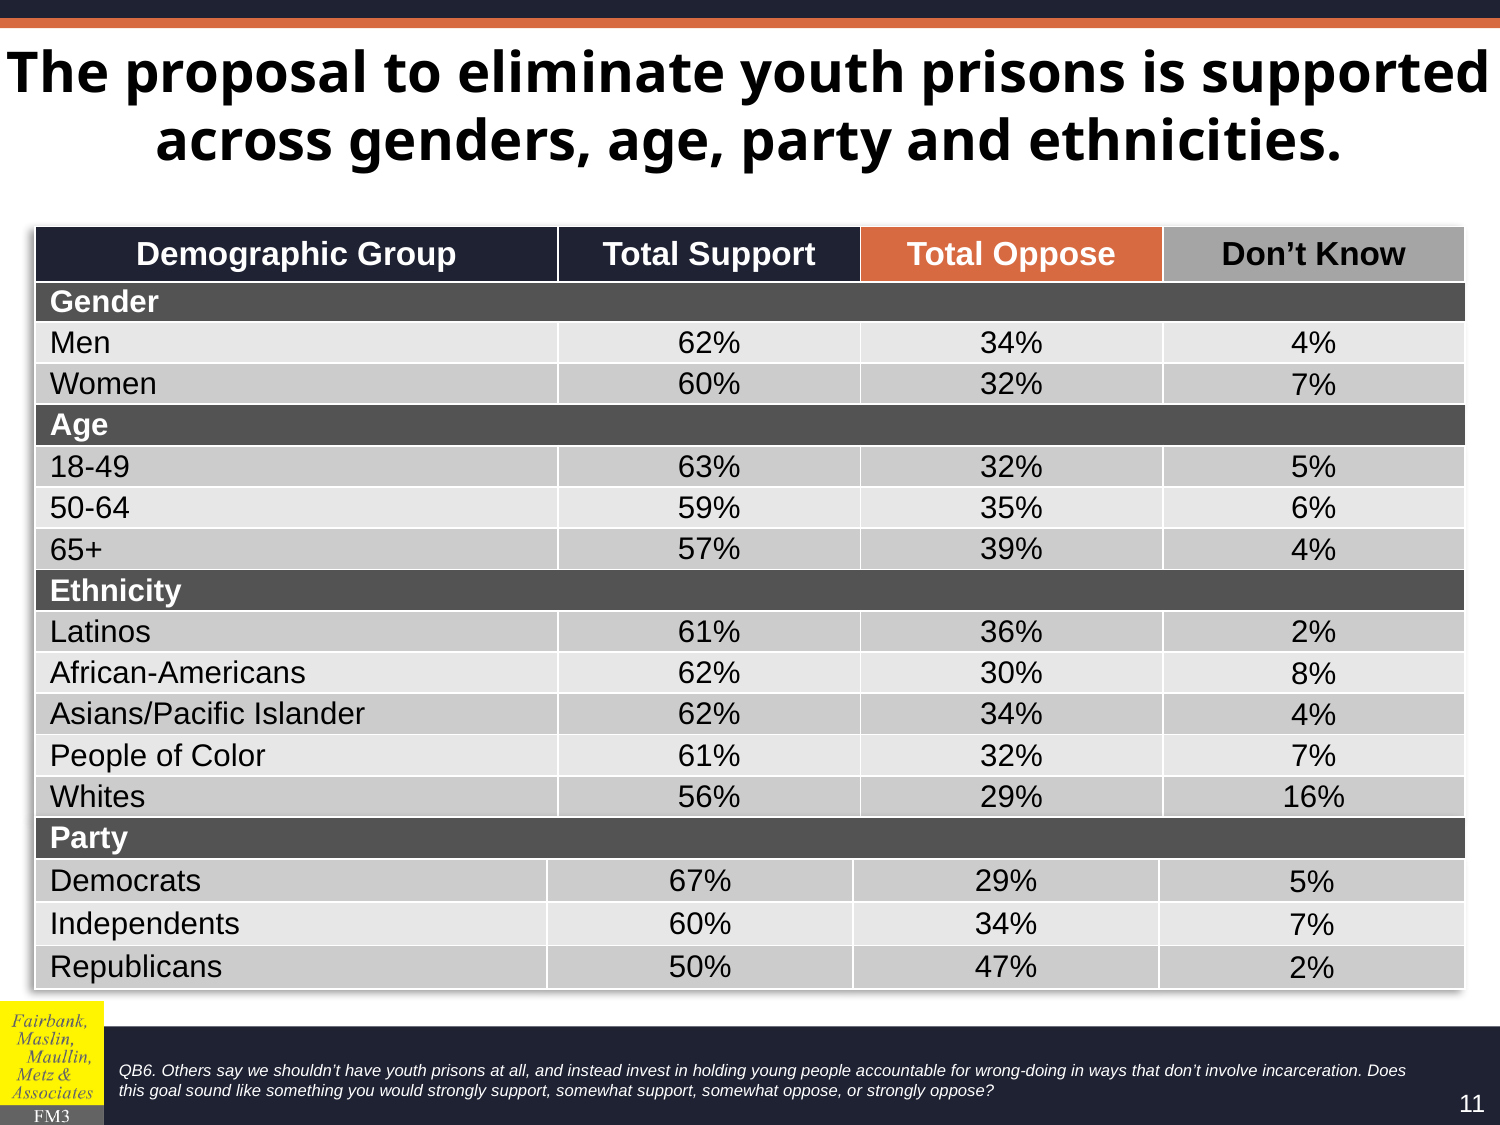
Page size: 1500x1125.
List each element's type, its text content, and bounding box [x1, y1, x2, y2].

table_cell 29% [854, 860, 1158, 901]
table_cell 7% [1160, 903, 1464, 945]
table_cell 47% [854, 946, 1158, 988]
table_cell 2% [1160, 946, 1464, 988]
table_cell Whites [36, 777, 557, 814]
table_cell Independents [36, 903, 546, 945]
table_cell 62% [559, 653, 860, 692]
table_cell [1163, 570, 1464, 610]
table_cell 59% [559, 488, 860, 527]
table_cell [558, 405, 860, 445]
table_cell [558, 283, 860, 321]
table_cell 4% [1164, 529, 1464, 569]
table_cell Asians/Pacific Islander [36, 694, 557, 734]
table_cell [1163, 283, 1465, 321]
table_cell [1163, 405, 1465, 445]
table_cell 62% [559, 694, 860, 734]
table_header Don’t Know [1164, 227, 1464, 281]
table_cell 4% [1164, 323, 1464, 362]
table_header Demographic Group [36, 227, 557, 281]
table_cell 57% [559, 529, 860, 569]
table_cell 4% [1164, 694, 1464, 734]
table_cell Latinos [36, 612, 557, 651]
table_cell African-Americans [36, 653, 557, 692]
table_header Total Support [559, 227, 860, 281]
table_cell 2% [1164, 612, 1464, 651]
table_cell 34% [861, 323, 1162, 362]
table_header Total Oppose [861, 227, 1162, 281]
table_cell 7% [1164, 735, 1464, 775]
table_cell 34% [854, 903, 1158, 945]
table_cell 34% [861, 694, 1162, 734]
table_cell 35% [861, 488, 1162, 527]
table_cell [860, 570, 1163, 610]
table_cell 61% [559, 612, 860, 651]
table_cell 56% [559, 777, 860, 814]
table_cell [558, 570, 860, 610]
table_cell 62% [559, 323, 860, 362]
table_cell Republicans [36, 946, 546, 988]
table_header Party [36, 818, 853, 858]
table_cell 32% [861, 447, 1162, 486]
table_cell 61% [559, 735, 860, 775]
table_cell 60% [548, 903, 852, 945]
table_cell [860, 283, 1163, 321]
table_cell People of Color [36, 735, 557, 775]
table_cell 50% [548, 946, 852, 988]
table_cell 6% [1164, 488, 1464, 527]
table_cell [860, 405, 1163, 445]
table_cell 63% [559, 447, 860, 486]
picture [0, 1001, 104, 1125]
table_cell 32% [861, 735, 1162, 775]
list QB6. Others say we shouldn’t have youth prisons at all, and instead invest in holding young people accountable for wrong-doing in ways that don’t involve incarceration. Does this goal sound like something you would strongly support, somewhat support, somewhat oppose, or strongly oppose? [103, 1034, 1440, 1125]
table_header [1159, 818, 1465, 858]
table_cell 29% [861, 777, 1162, 814]
table_cell 7% [1164, 364, 1464, 403]
table_cell 5% [1160, 860, 1464, 901]
table_cell Age [36, 405, 558, 445]
table_cell 67% [548, 860, 852, 901]
table_cell 30% [861, 653, 1162, 692]
table_cell 18-49 [36, 447, 557, 486]
table_cell Men [36, 323, 557, 362]
table_cell 5% [1164, 447, 1464, 486]
table_cell 65+ [36, 529, 557, 569]
table_header [853, 818, 1159, 858]
title The proposal to eliminate youth prisons is supported across genders, age, party and ethnicities. [0, 29, 1500, 205]
table_cell 50-64 [36, 488, 557, 527]
table_cell Ethnicity [36, 570, 558, 610]
table_cell 8% [1164, 653, 1464, 692]
table_cell 39% [861, 529, 1162, 569]
table_cell 60% [559, 364, 860, 403]
table_cell 16% [1164, 777, 1464, 816]
table_cell 36% [861, 612, 1162, 651]
table_cell Gender [36, 283, 558, 321]
table_cell 32% [861, 364, 1162, 403]
table_cell Women [36, 364, 557, 403]
table_cell Democrats [36, 860, 546, 901]
